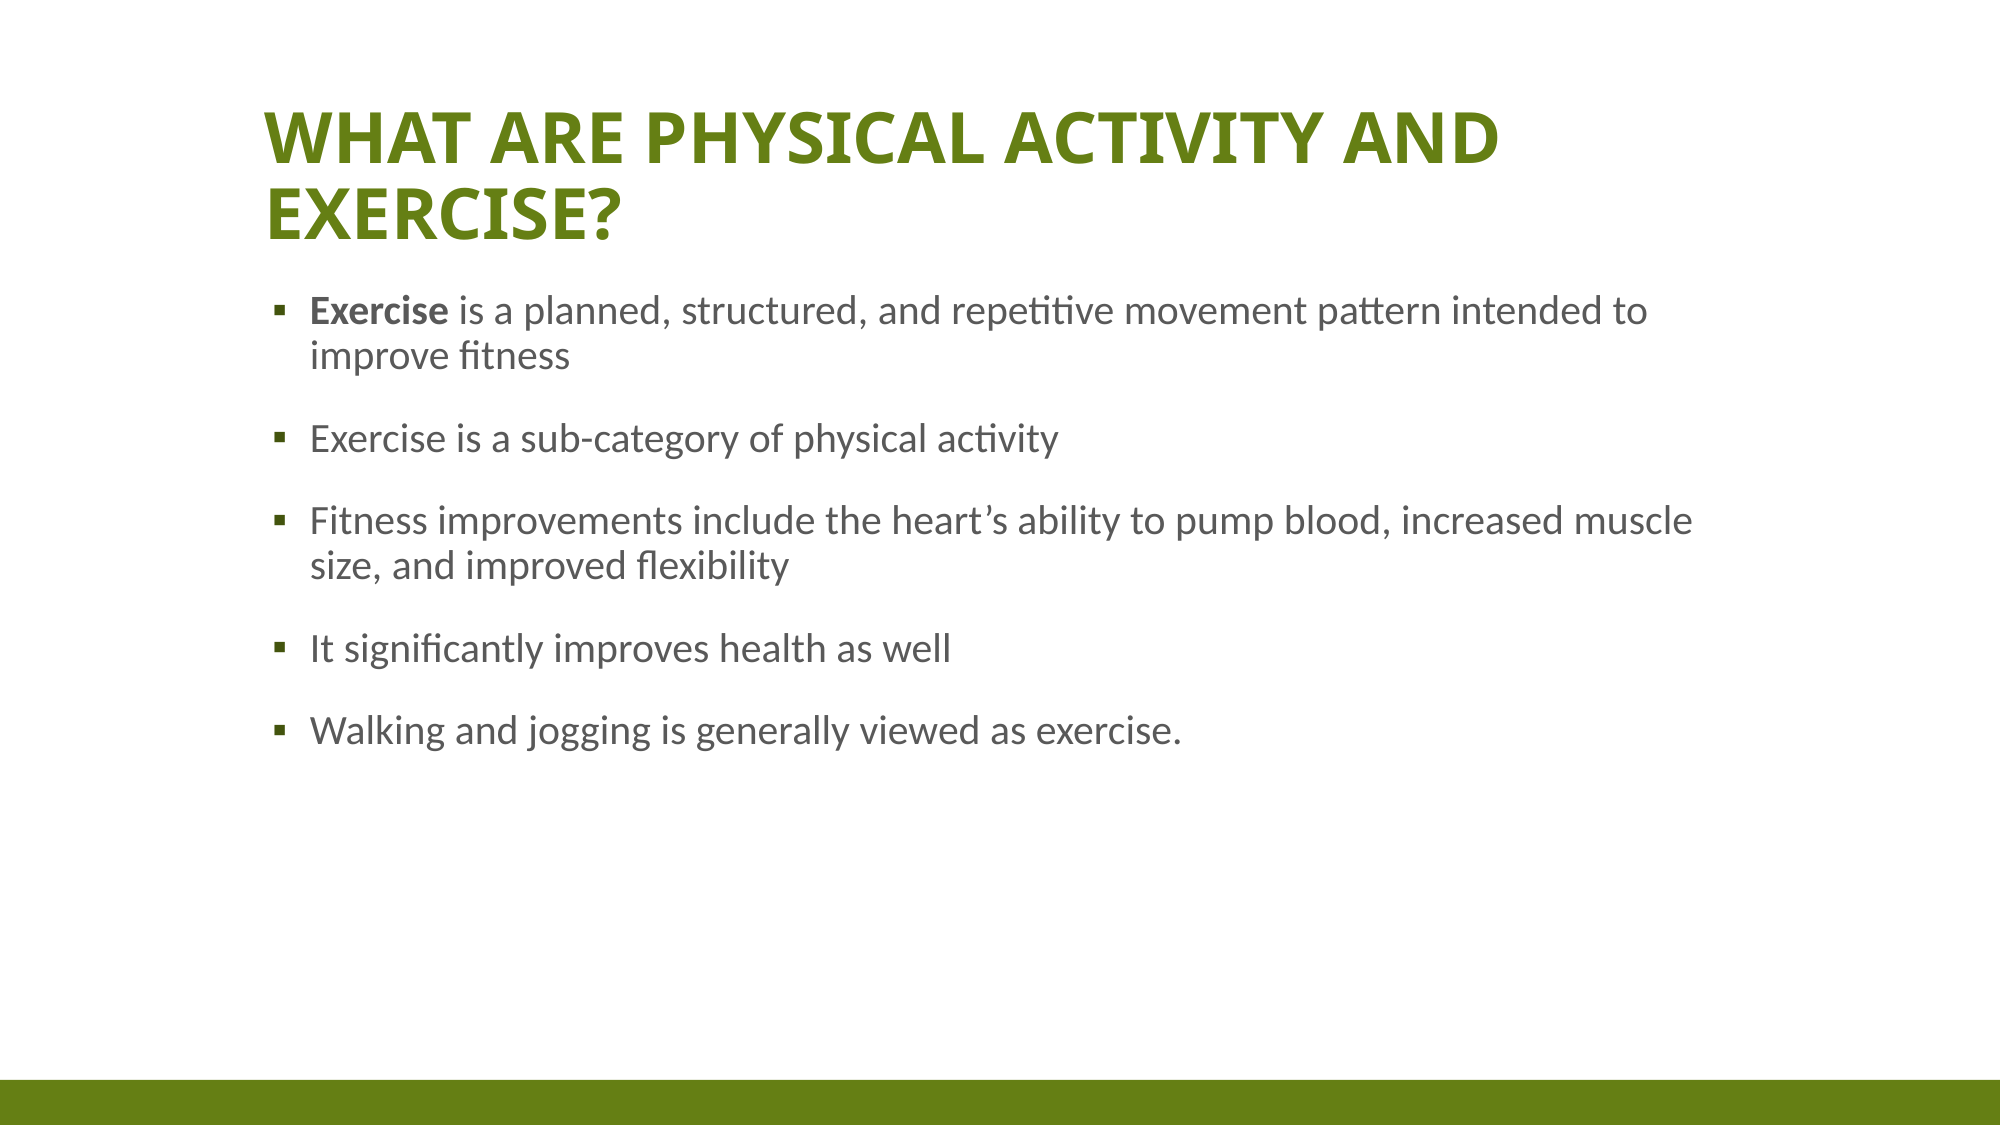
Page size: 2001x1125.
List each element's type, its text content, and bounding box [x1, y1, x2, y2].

title What are Physical Activity and Exercise? [249, 75, 1750, 263]
list Exercise is a planned, structured, and repetitive movement pattern intended to improve fitness Exercise is a sub-category of physical activity Fitness improvements include the heart’s ability to pump blood, increased muscle size, and improved flexibility It significantly improves health as well Walking and jogging is generally viewed as exercise. [249, 281, 1750, 1013]
